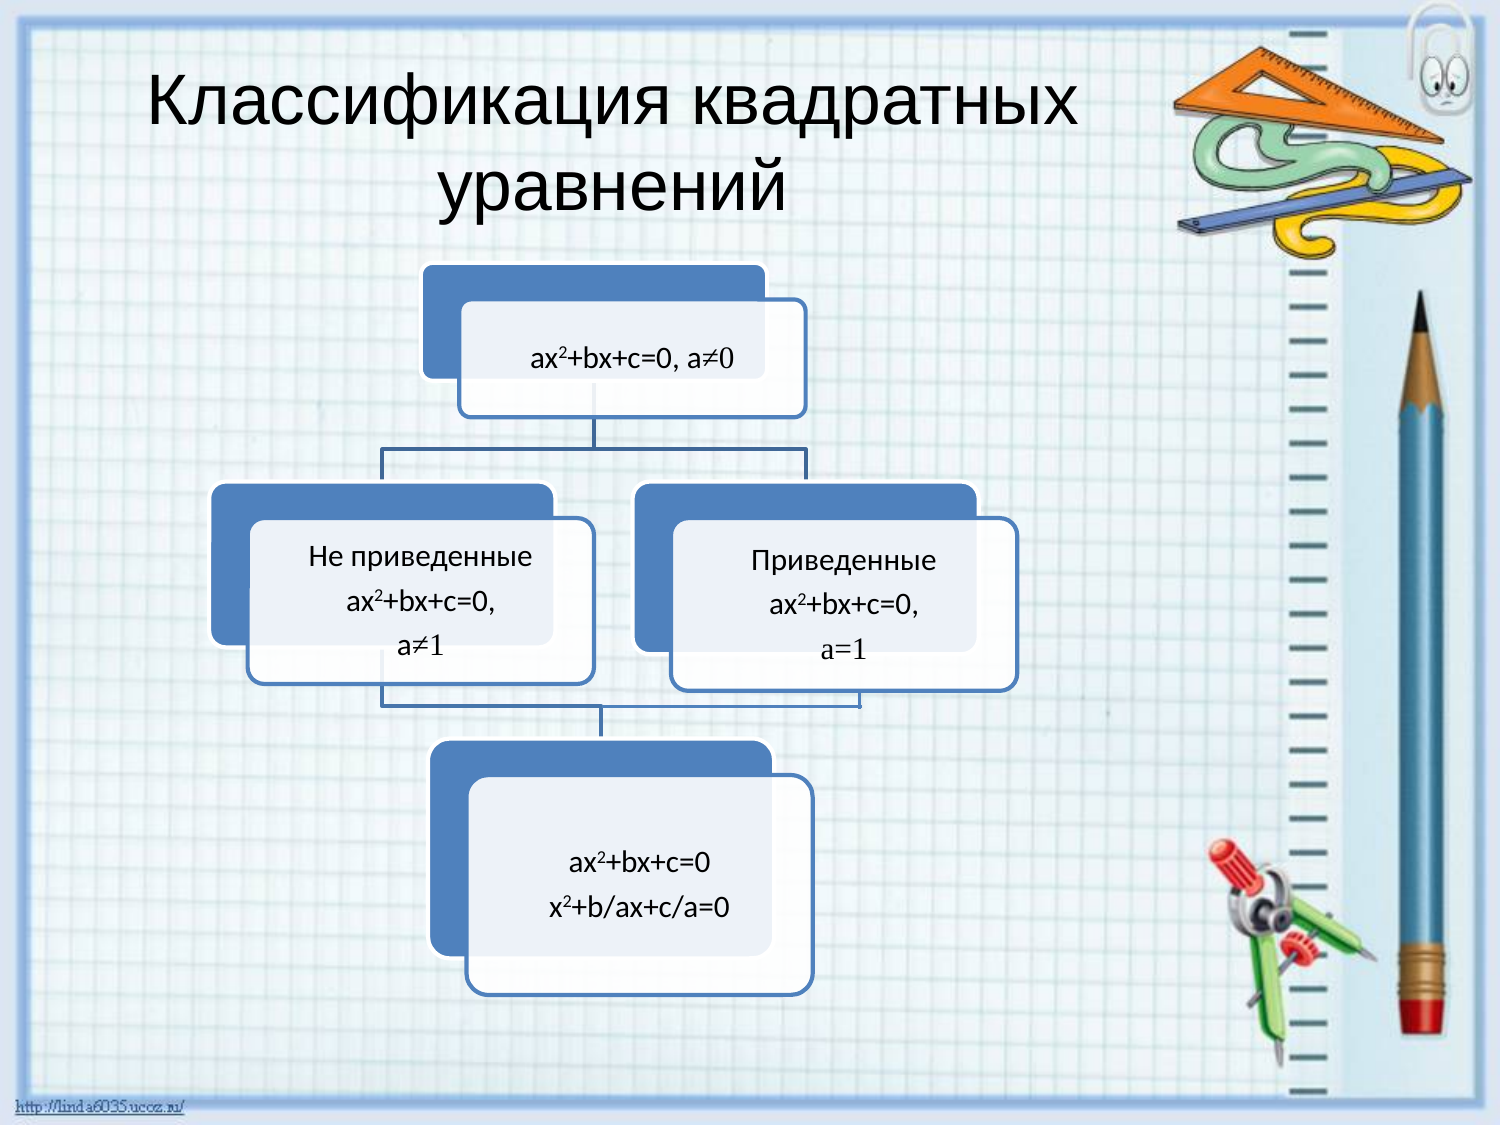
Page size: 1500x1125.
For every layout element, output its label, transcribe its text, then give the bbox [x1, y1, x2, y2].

picture [0, 0, 1500, 1125]
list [74, 262, 1152, 1006]
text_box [601, 688, 862, 709]
title Классификация квадратных уравнений [75, 45, 1152, 233]
